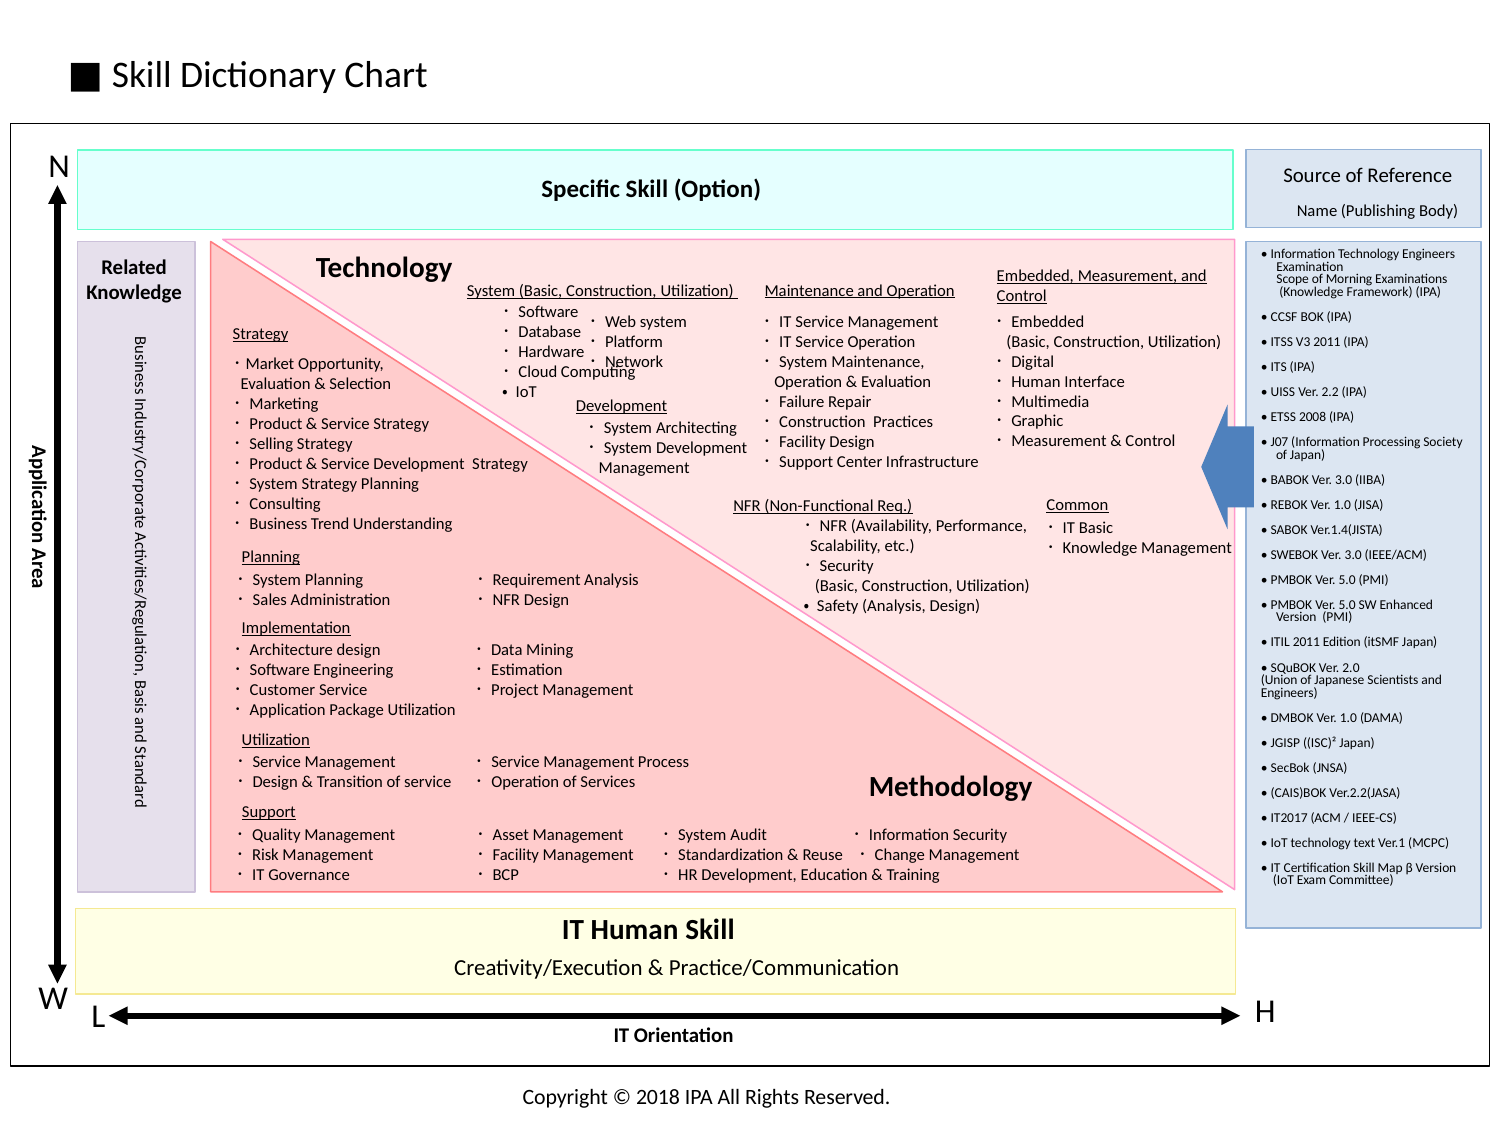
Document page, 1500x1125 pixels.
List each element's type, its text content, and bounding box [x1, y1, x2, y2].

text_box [4, 61, 1490, 1067]
text_box Copyright © 2018 IPA All Rights Reserved. [507, 1075, 982, 1117]
